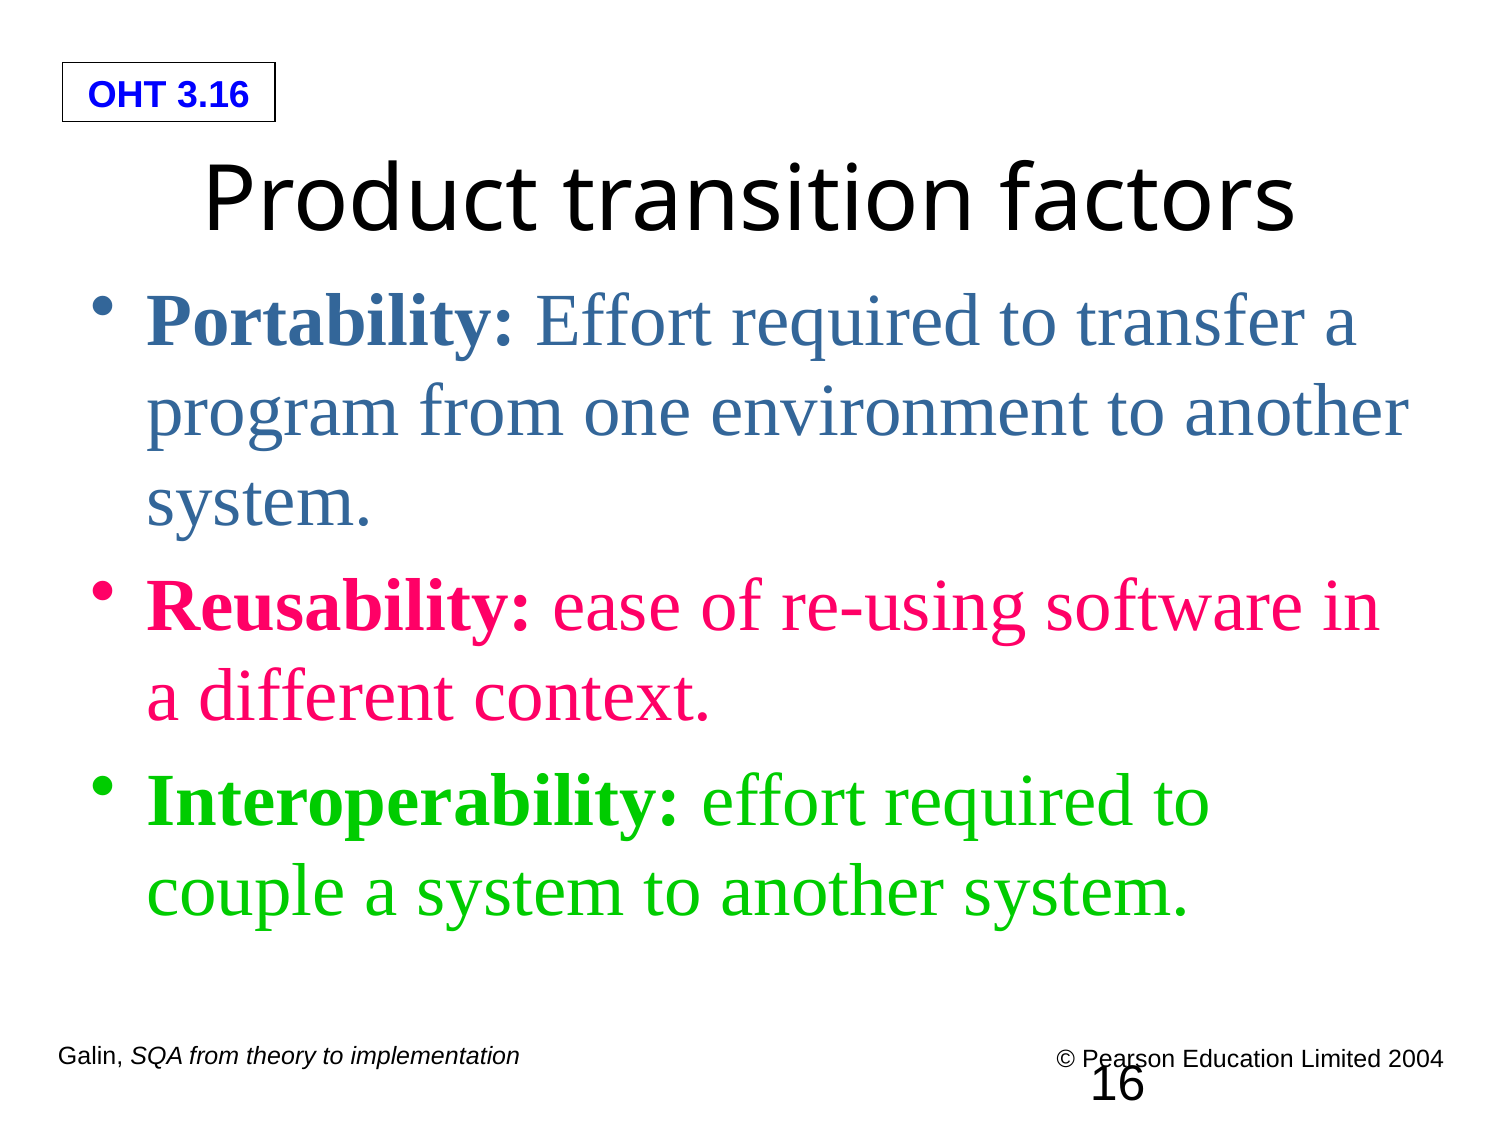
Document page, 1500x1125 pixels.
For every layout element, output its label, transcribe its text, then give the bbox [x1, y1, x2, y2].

list Portability: Effort required to transfer a program from one environment to another system. Reusability: ease of re-using software in a different context. Interoperability: effort required to couple a system to another system. [74, 262, 1426, 1063]
title Product transition factors [112, 99, 1388, 262]
slide_number 16 [1074, 1042, 1425, 1103]
